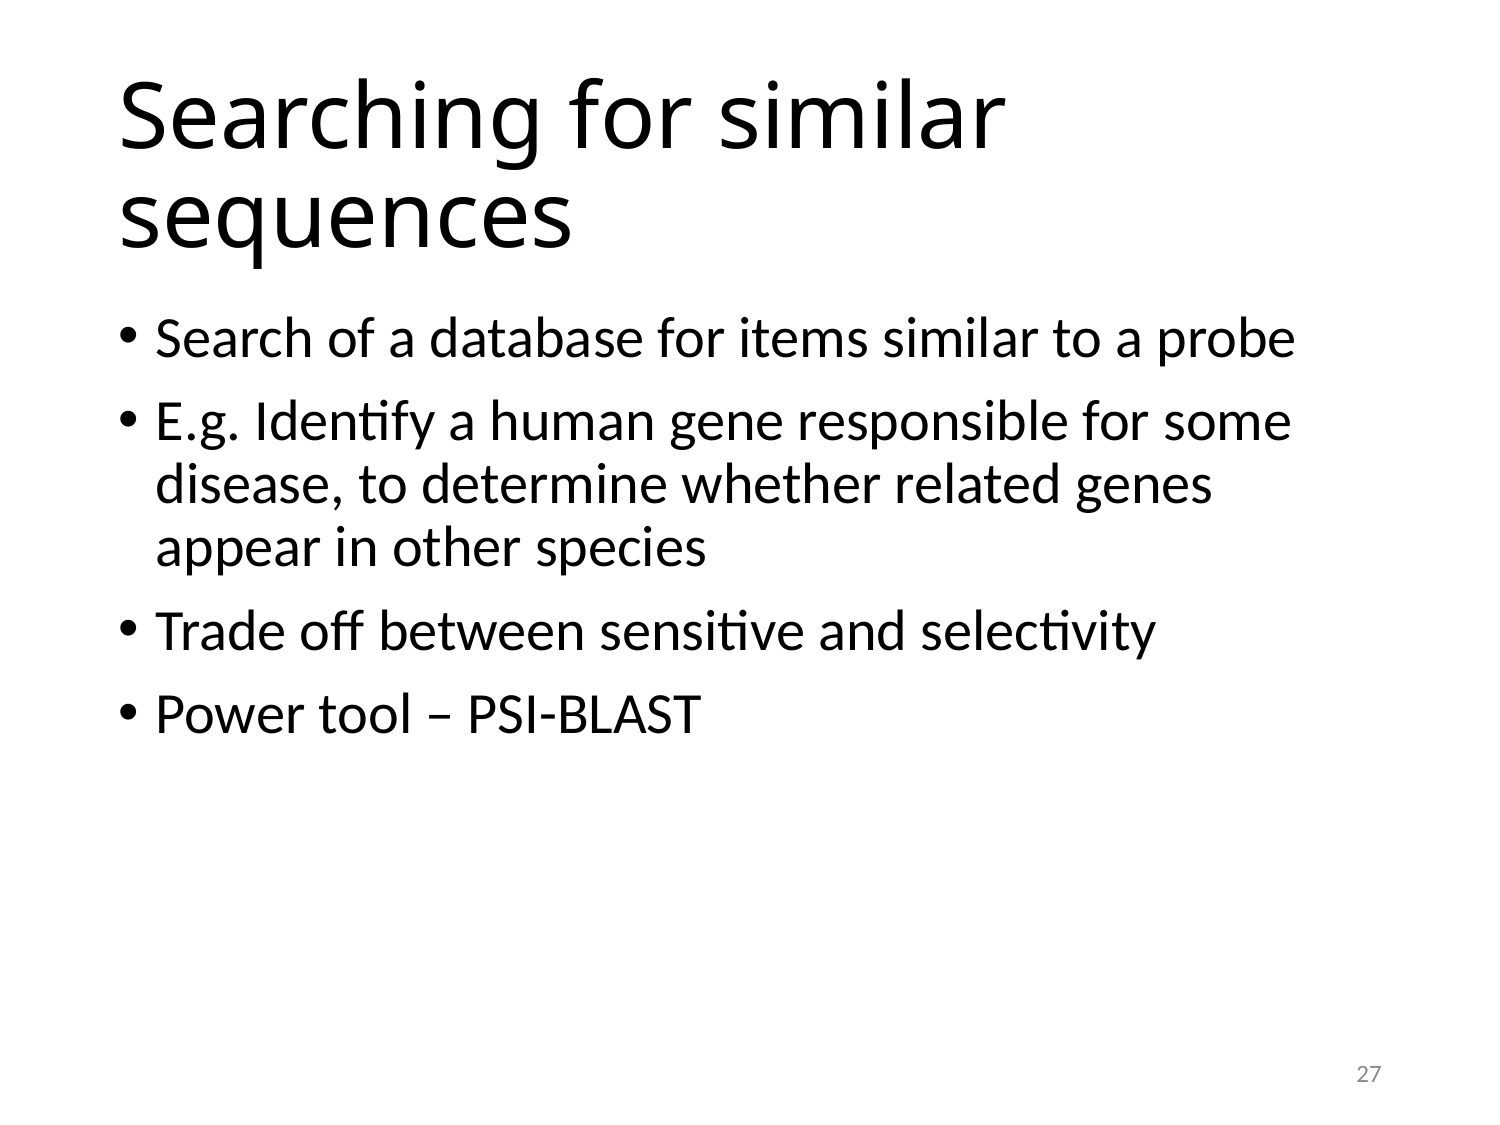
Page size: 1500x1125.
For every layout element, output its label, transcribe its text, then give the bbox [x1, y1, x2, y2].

title Searching for similar sequences [103, 59, 1397, 278]
slide_number 27 [1059, 1042, 1397, 1103]
list Search of a database for items similar to a probe E.g. Identify a human gene responsible for some disease, to determine whether related genes appear in other species Trade off between sensitive and selectivity Power tool – PSI-BLAST [103, 299, 1397, 1014]
